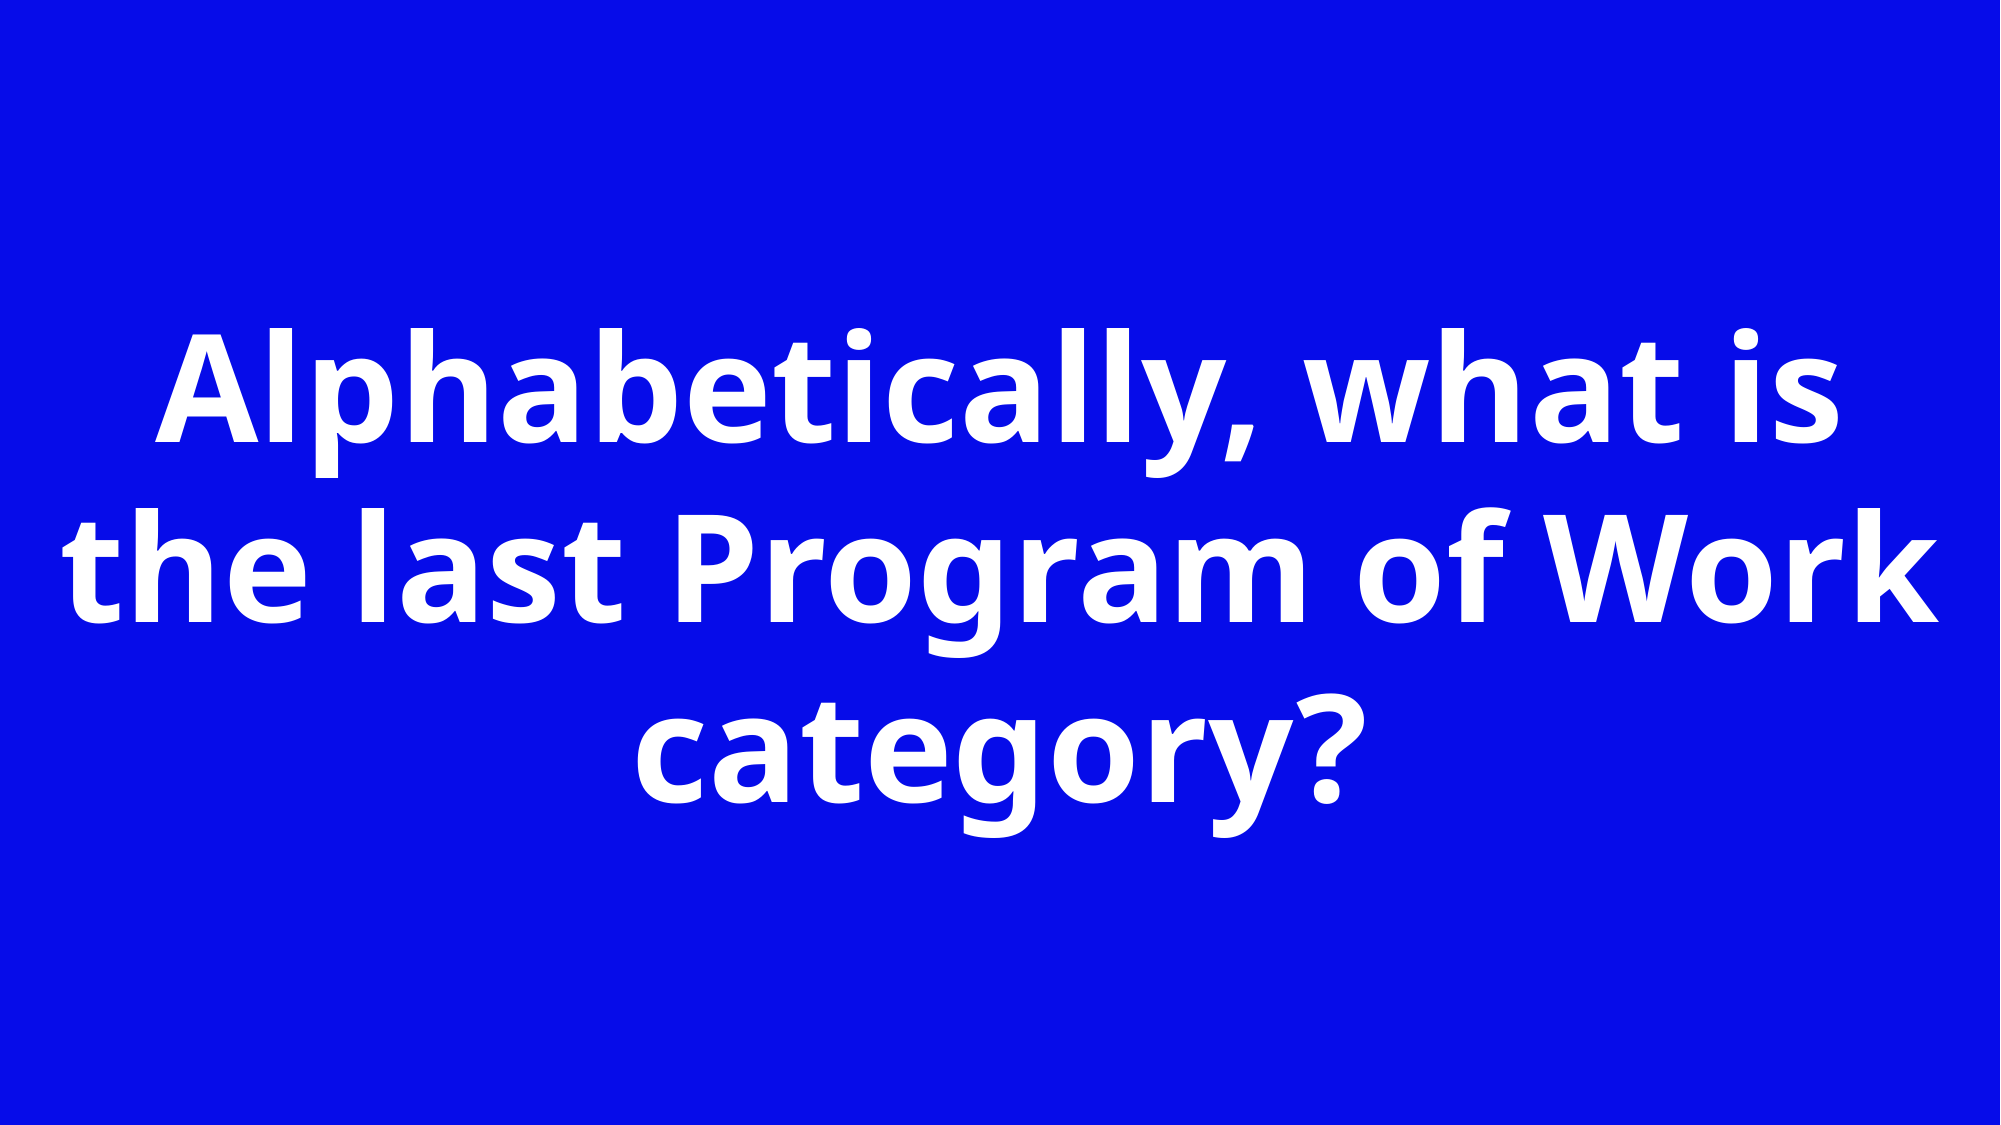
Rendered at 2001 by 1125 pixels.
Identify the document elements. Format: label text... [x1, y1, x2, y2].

text_box Alphabetically, what is the last Program of Work category? [0, 0, 2000, 1125]
